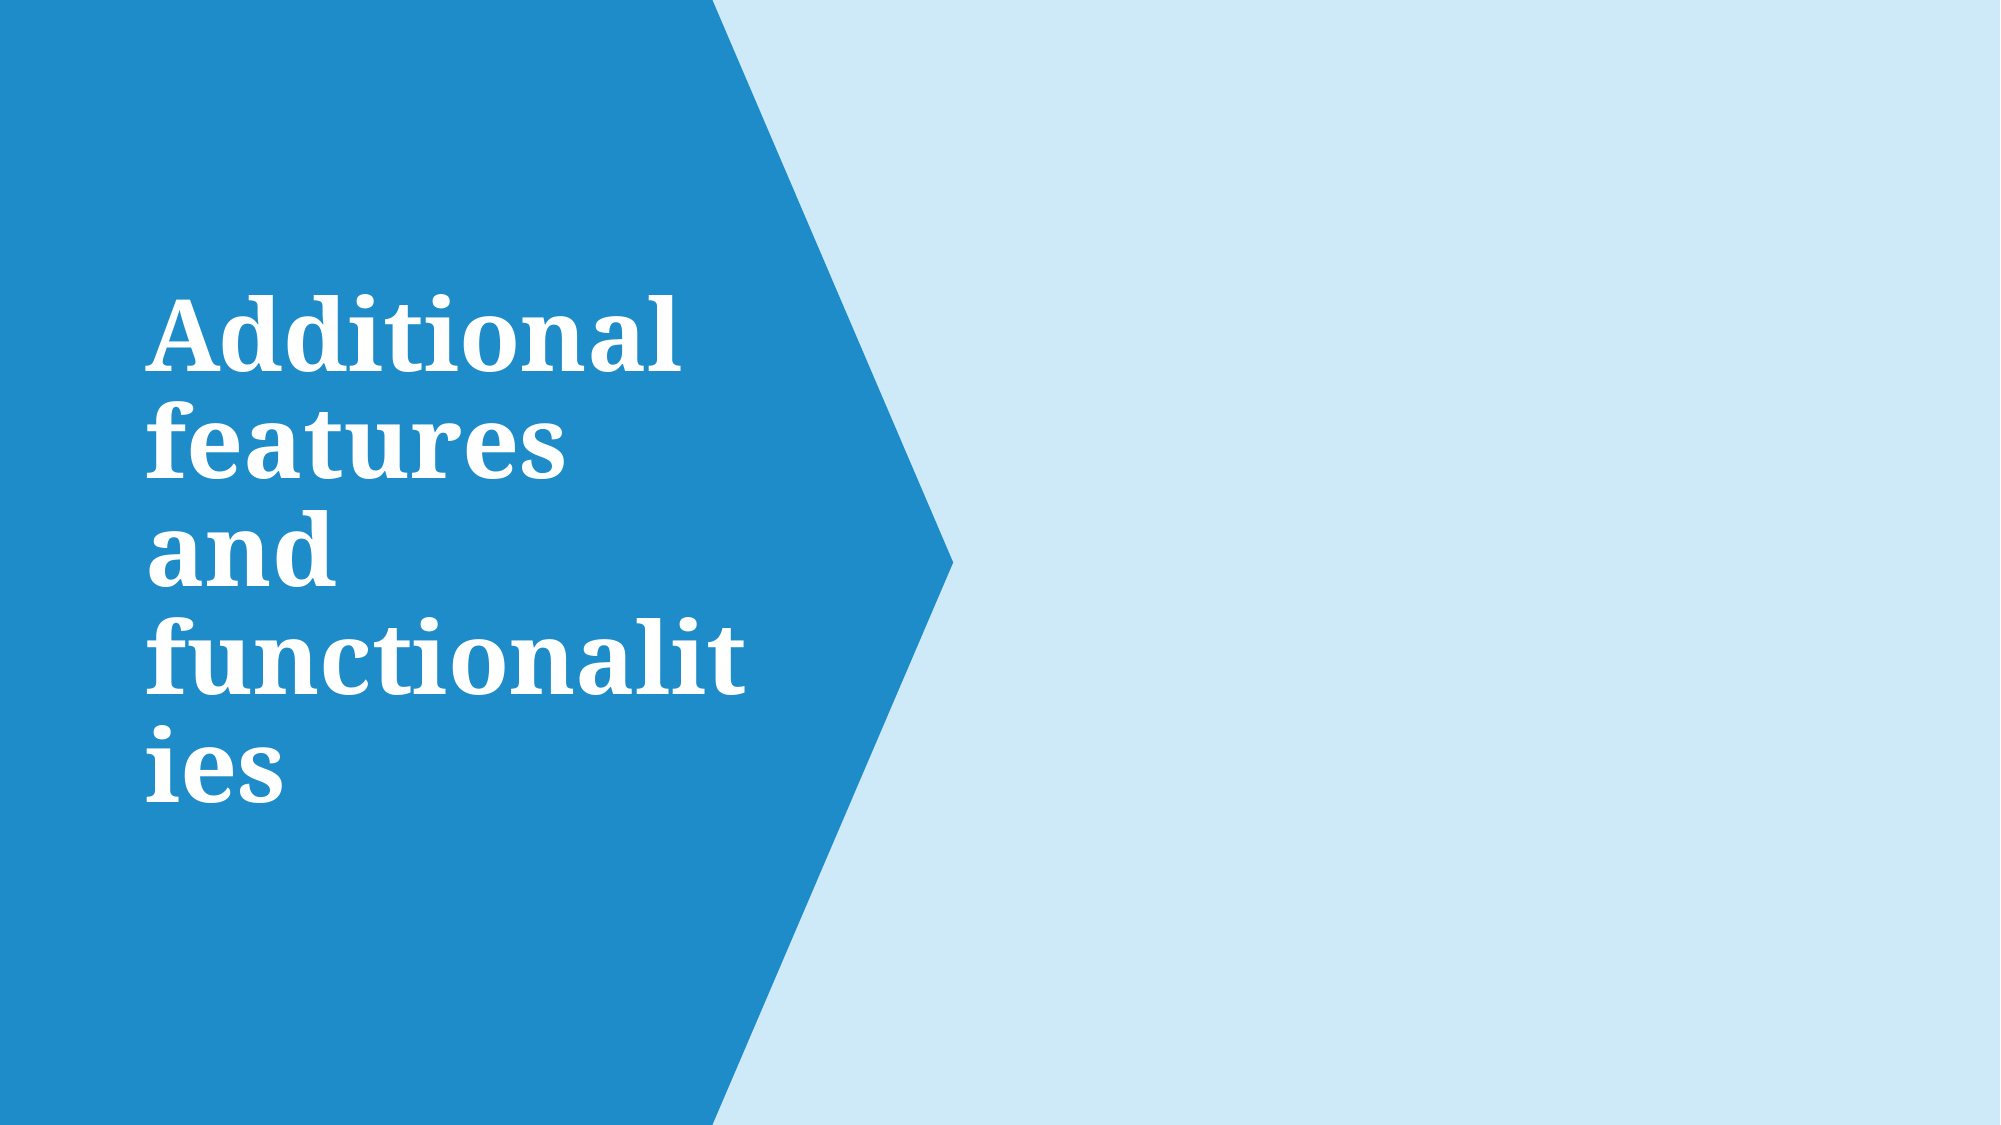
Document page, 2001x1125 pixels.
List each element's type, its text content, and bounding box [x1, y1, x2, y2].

title Additional features and functionalities [130, 508, 790, 601]
